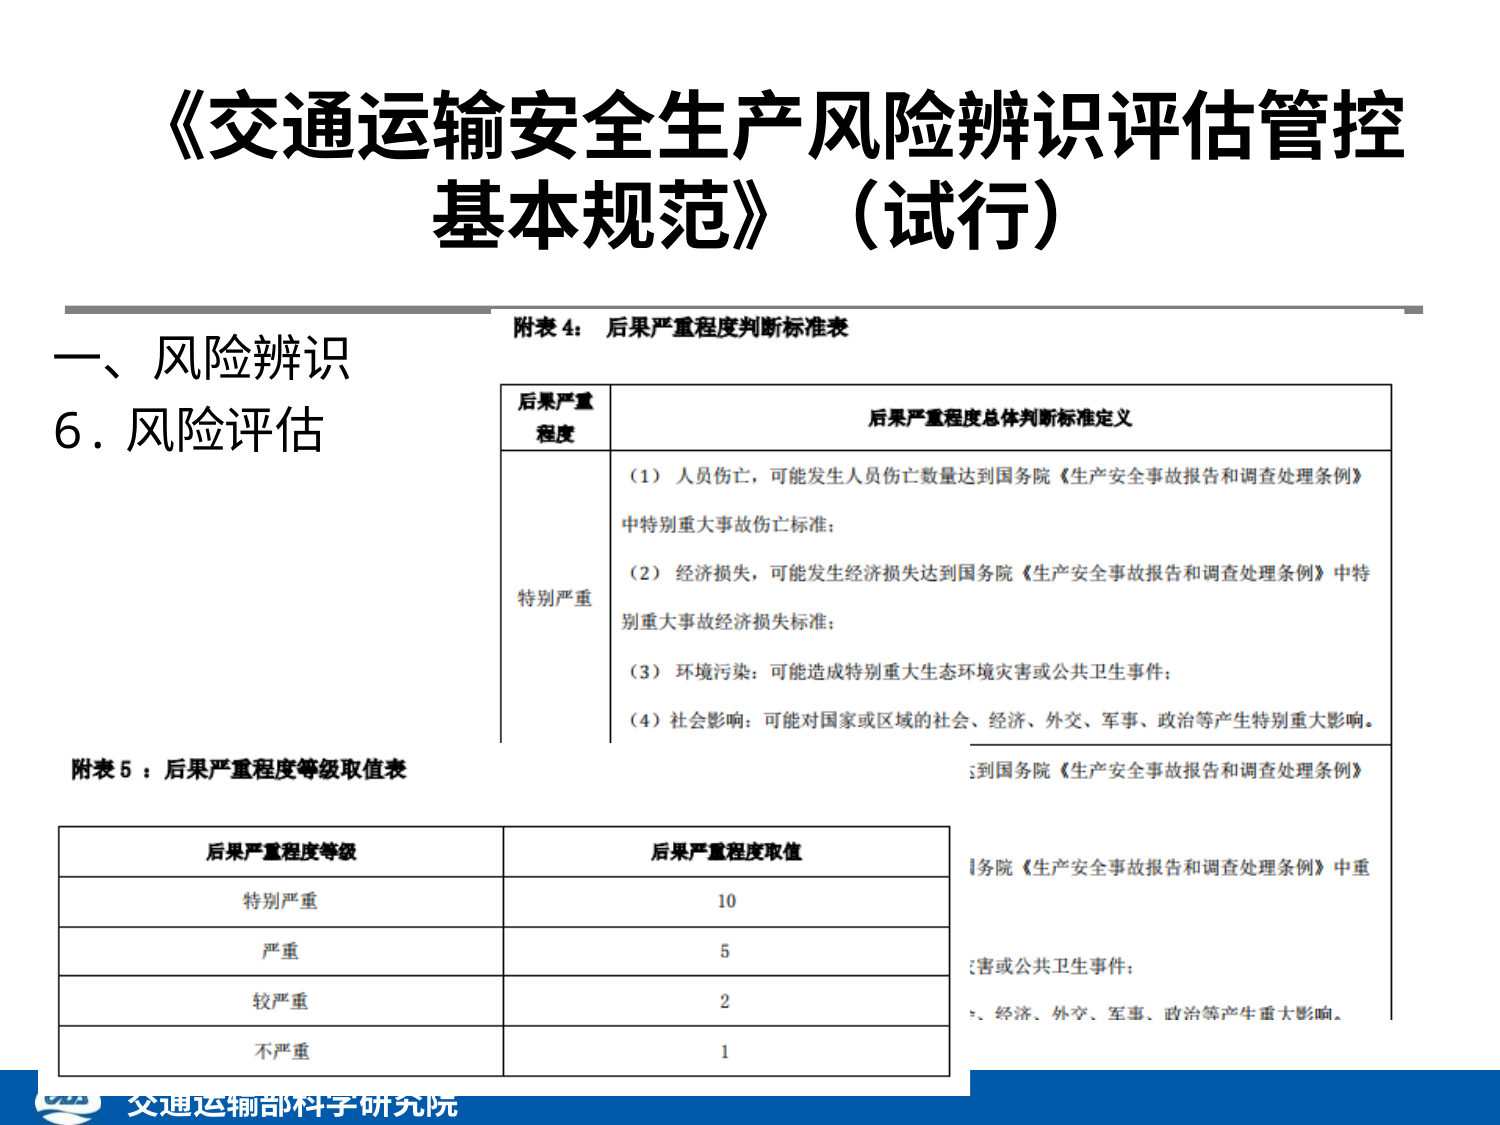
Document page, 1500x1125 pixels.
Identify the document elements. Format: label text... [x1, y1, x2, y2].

text_box 《交通运输安全生产风险辨识评估管控基本规范》（试行） [89, 70, 1449, 266]
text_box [37, 743, 971, 1096]
picture [283, 1096, 287, 1109]
text_box 一、风险辨识 6.风险评估 [38, 306, 1500, 466]
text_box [490, 309, 1405, 1020]
picture [0, 1070, 1500, 1125]
